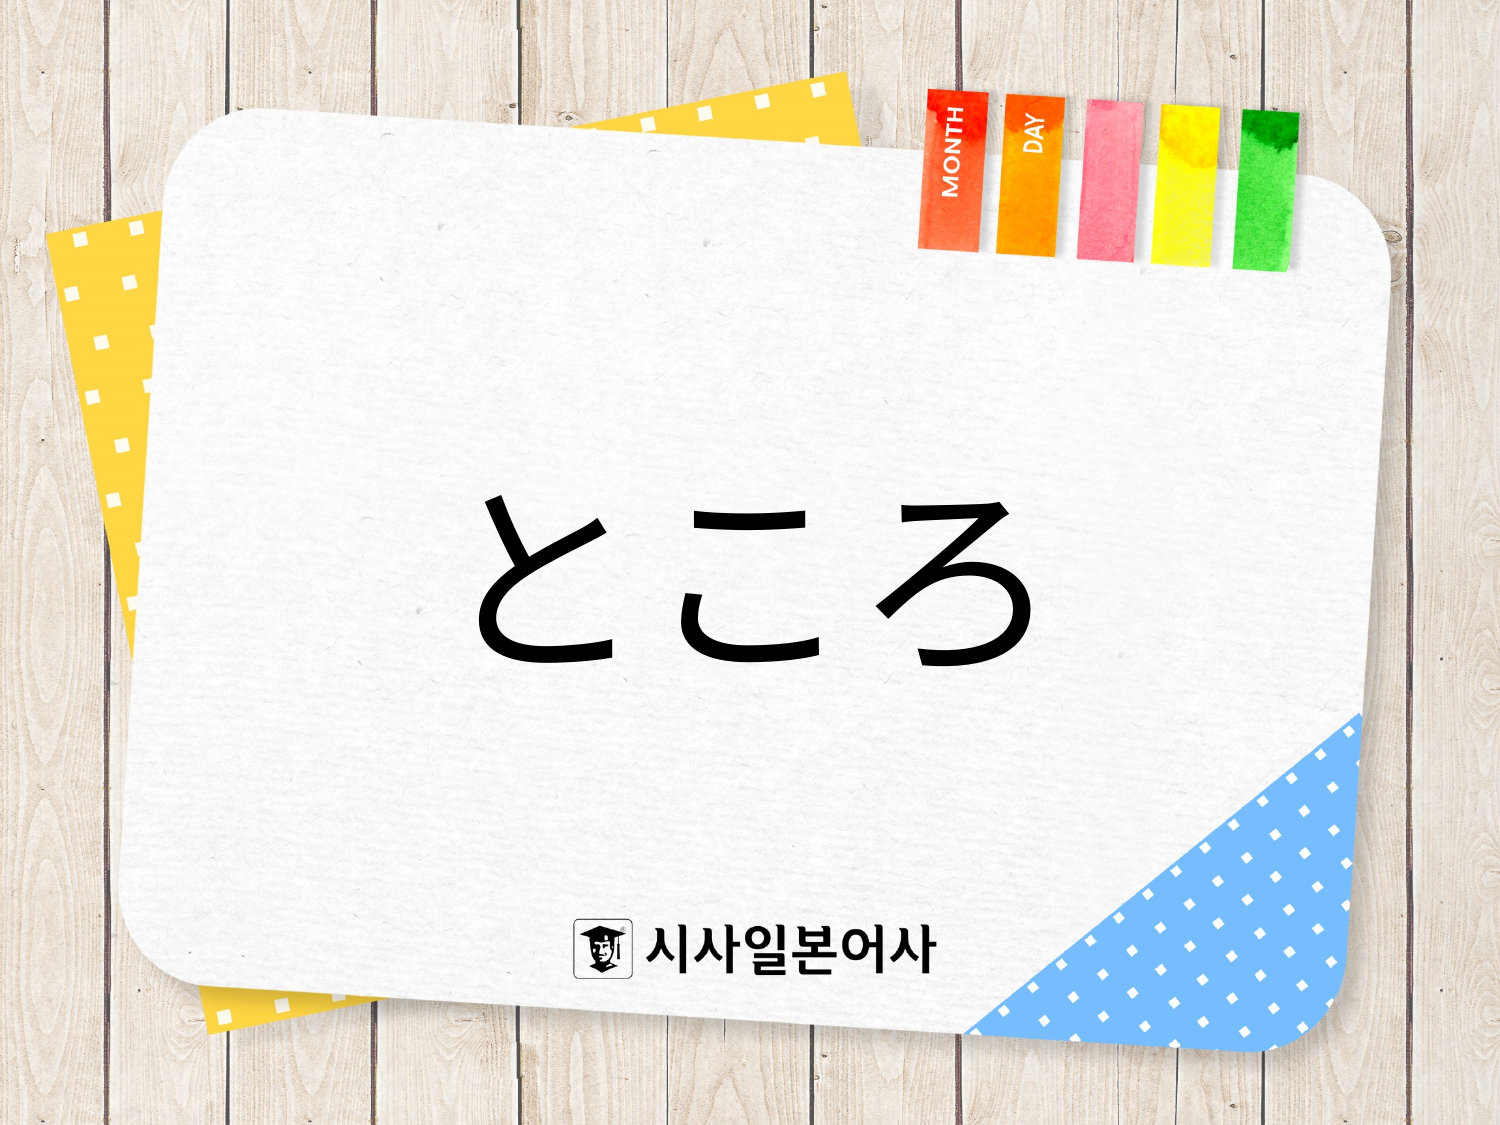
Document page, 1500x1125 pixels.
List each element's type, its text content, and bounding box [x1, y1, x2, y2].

picture [0, 0, 1500, 1125]
title ところ [75, 338, 1425, 811]
